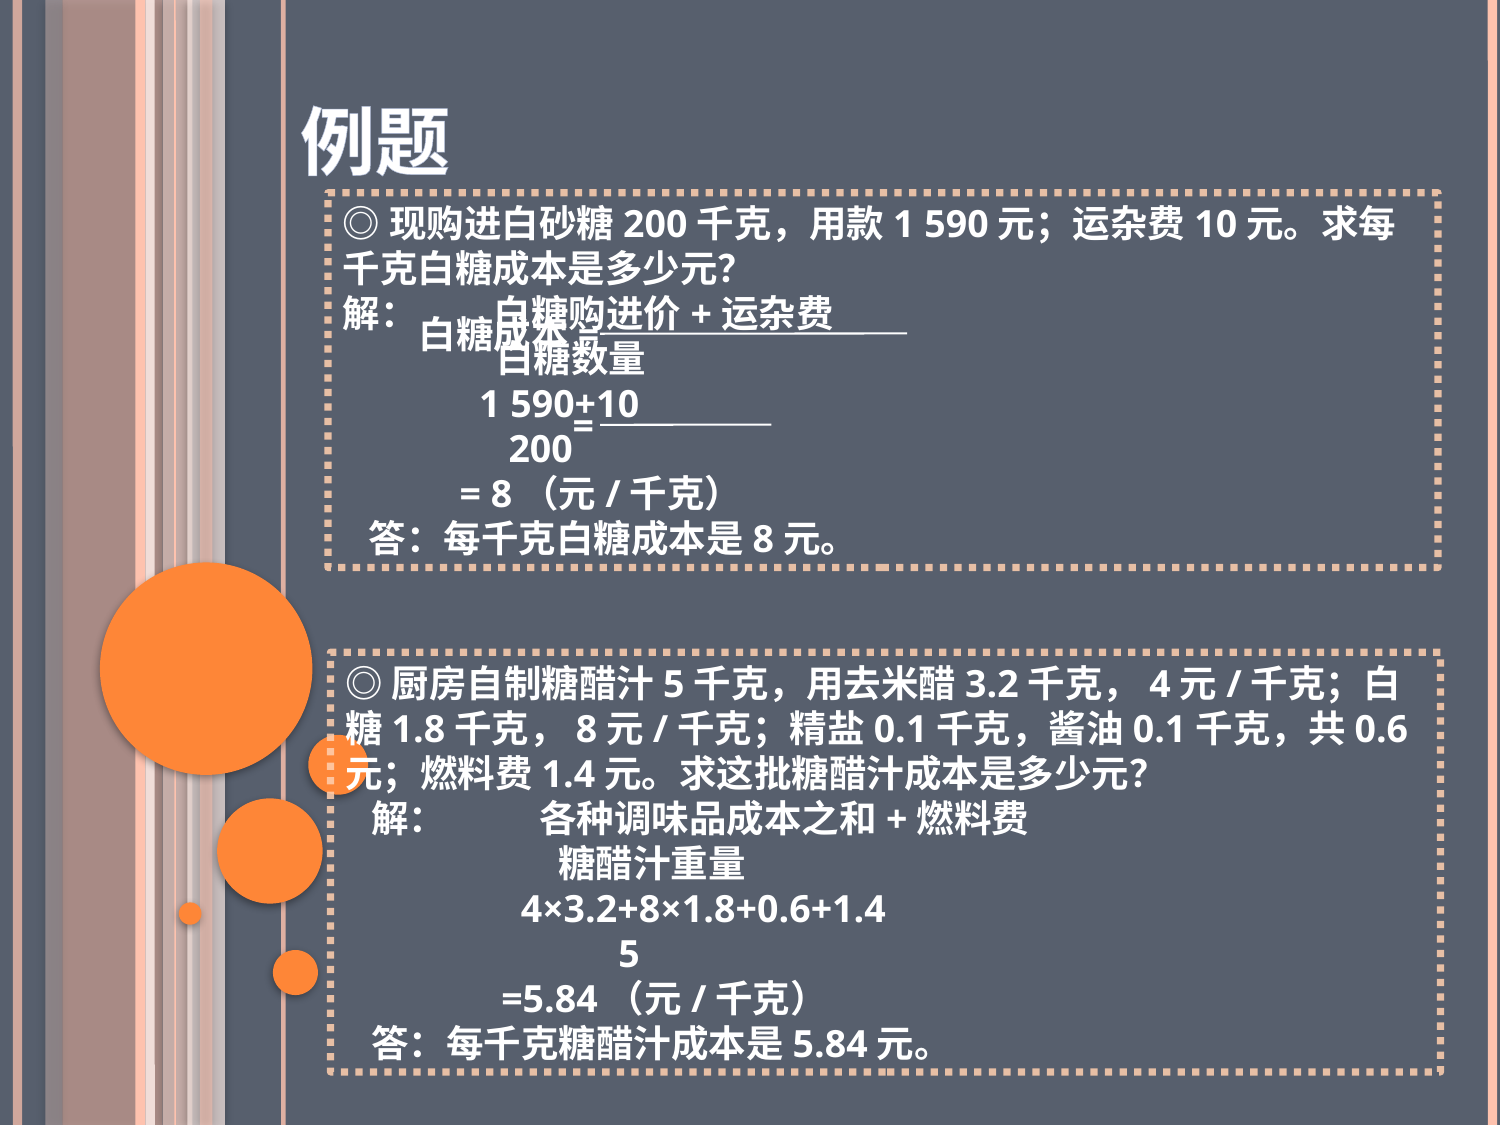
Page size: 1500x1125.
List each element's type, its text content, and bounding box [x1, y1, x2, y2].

text_box 例题 [284, 86, 466, 192]
text_box ◎厨房自制糖醋汁5千克，用去米醋3.2千克，4元/千克；白糖1.8千克，8元/千克；精盐0.1千克，酱油0.1千克，共0.6元；燃料费1.4元。求这批糖醋汁成本是多少元？ 解： 各种调味品成本之和+燃料费 糖醋汁重量 4×3.2+8×1.8+0.6+1.4 5 =5.84（元/千克） 答：每千克糖醋汁成本是5.84元。 [330, 652, 1441, 1072]
text_box ◎现购进白砂糖200千克，用款1 590元；运杂费10元。求每千克白糖成本是多少元？ 解： 白糖购进价+运杂费 白糖数量 1 590+10 200 = 8（元/千克） 答：每千克白糖成本是8元。 [327, 192, 1438, 568]
